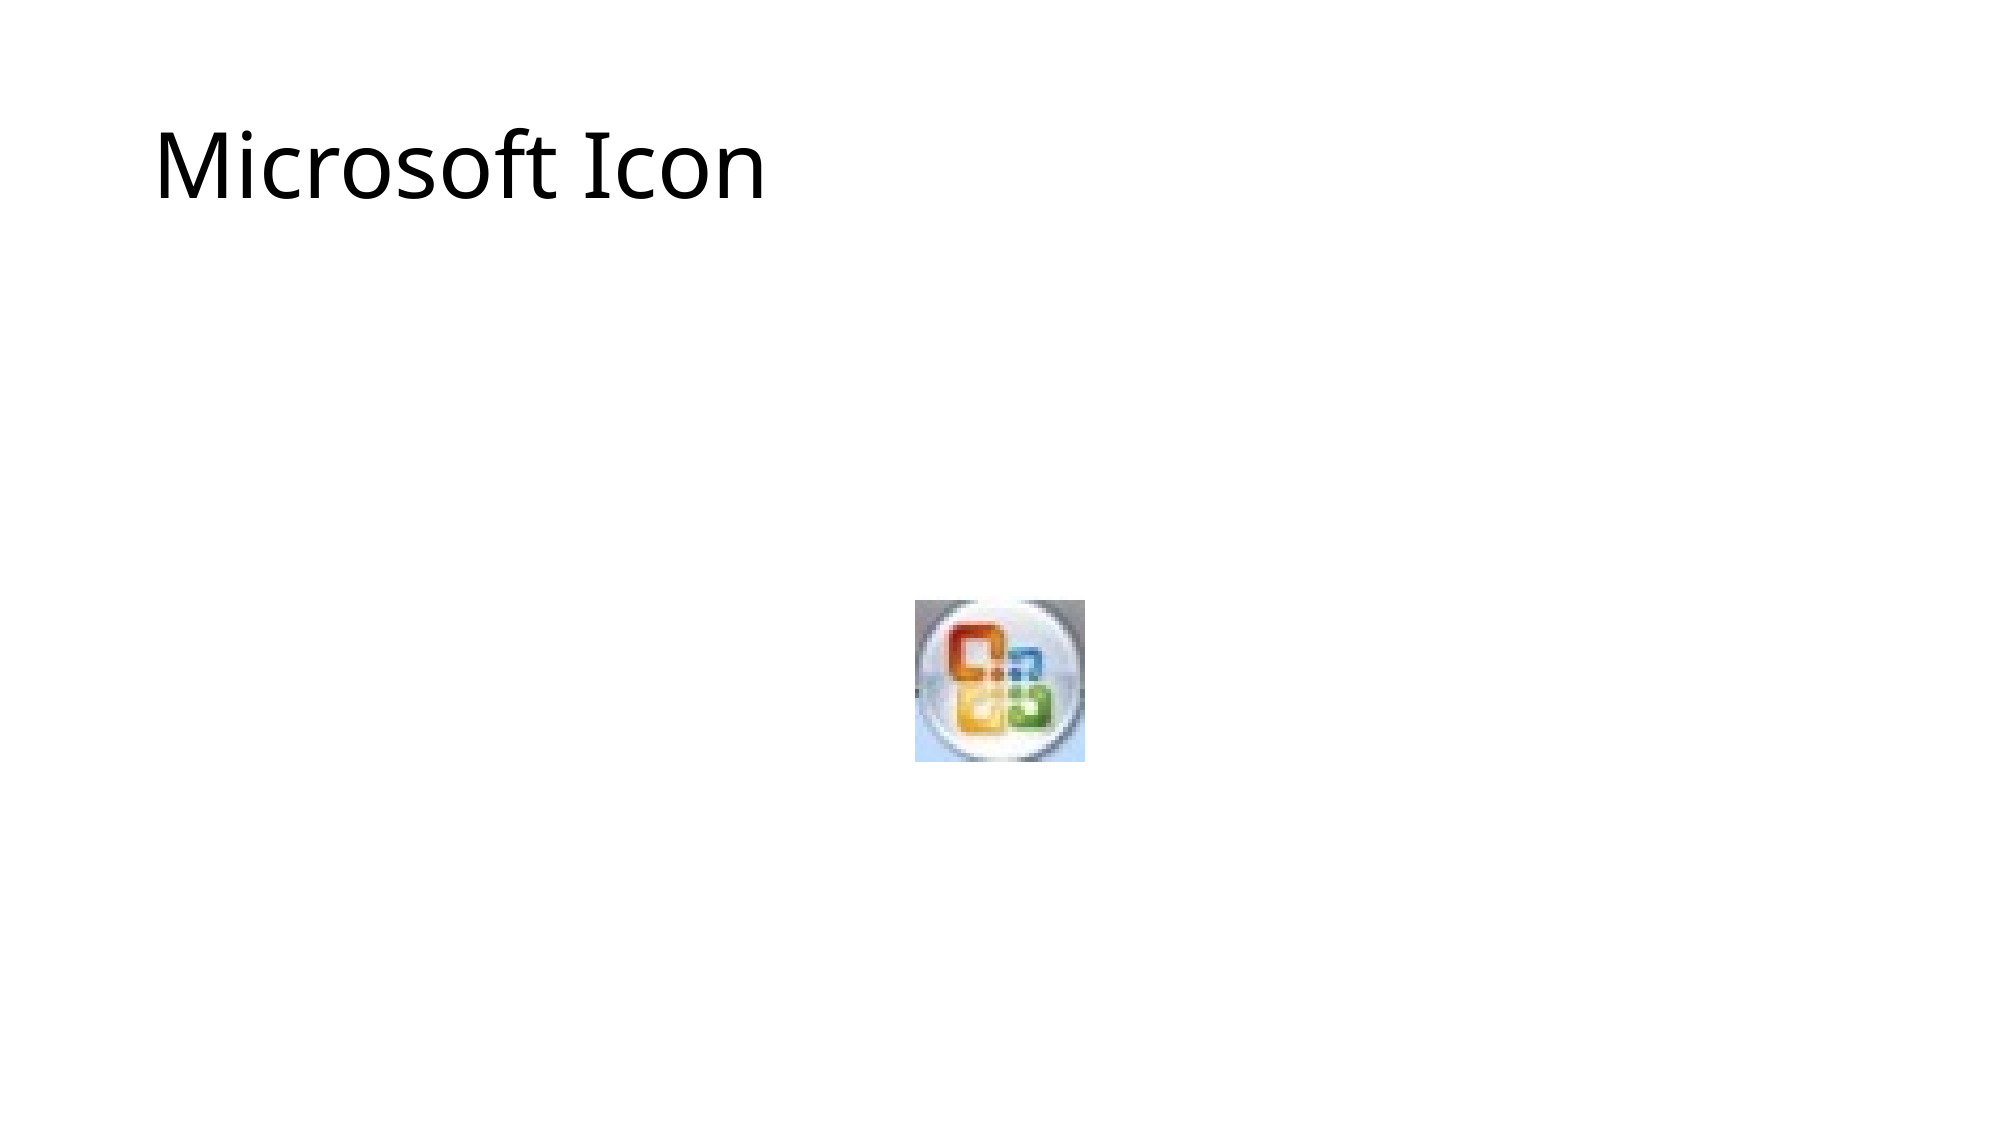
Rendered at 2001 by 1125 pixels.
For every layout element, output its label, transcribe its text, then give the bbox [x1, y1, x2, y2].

title Microsoft Icon [137, 59, 1863, 278]
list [915, 596, 1085, 762]
